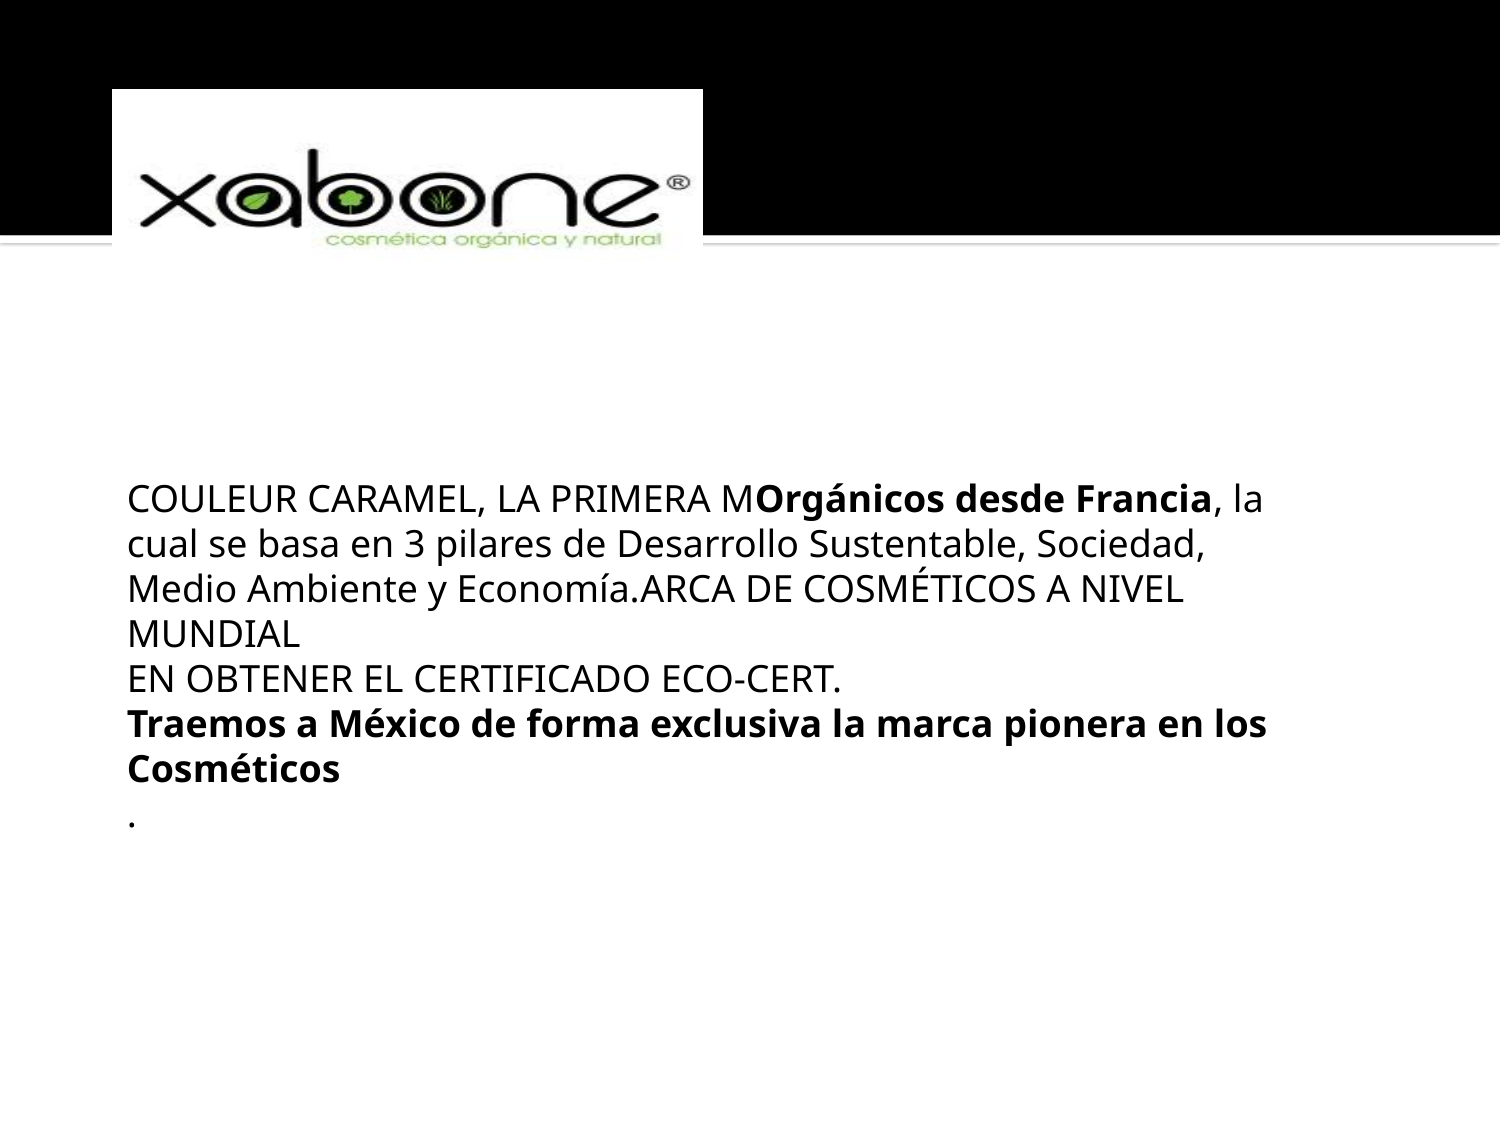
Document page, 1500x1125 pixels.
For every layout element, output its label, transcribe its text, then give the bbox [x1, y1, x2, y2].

text_box COULEUR CARAMEL, LA PRIMERA MOrgánicos desde Francia, la cual se basa en 3 pilares de Desarrollo Sustentable, Sociedad, Medio Ambiente y Economía.ARCA DE COSMÉTICOS A NIVEL MUNDIAL EN OBTENER EL CERTIFICADO ECO-CERT. Traemos a México de forma exclusiva la marca pionera en los Cosméticos . [112, 467, 1341, 843]
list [112, 89, 703, 327]
